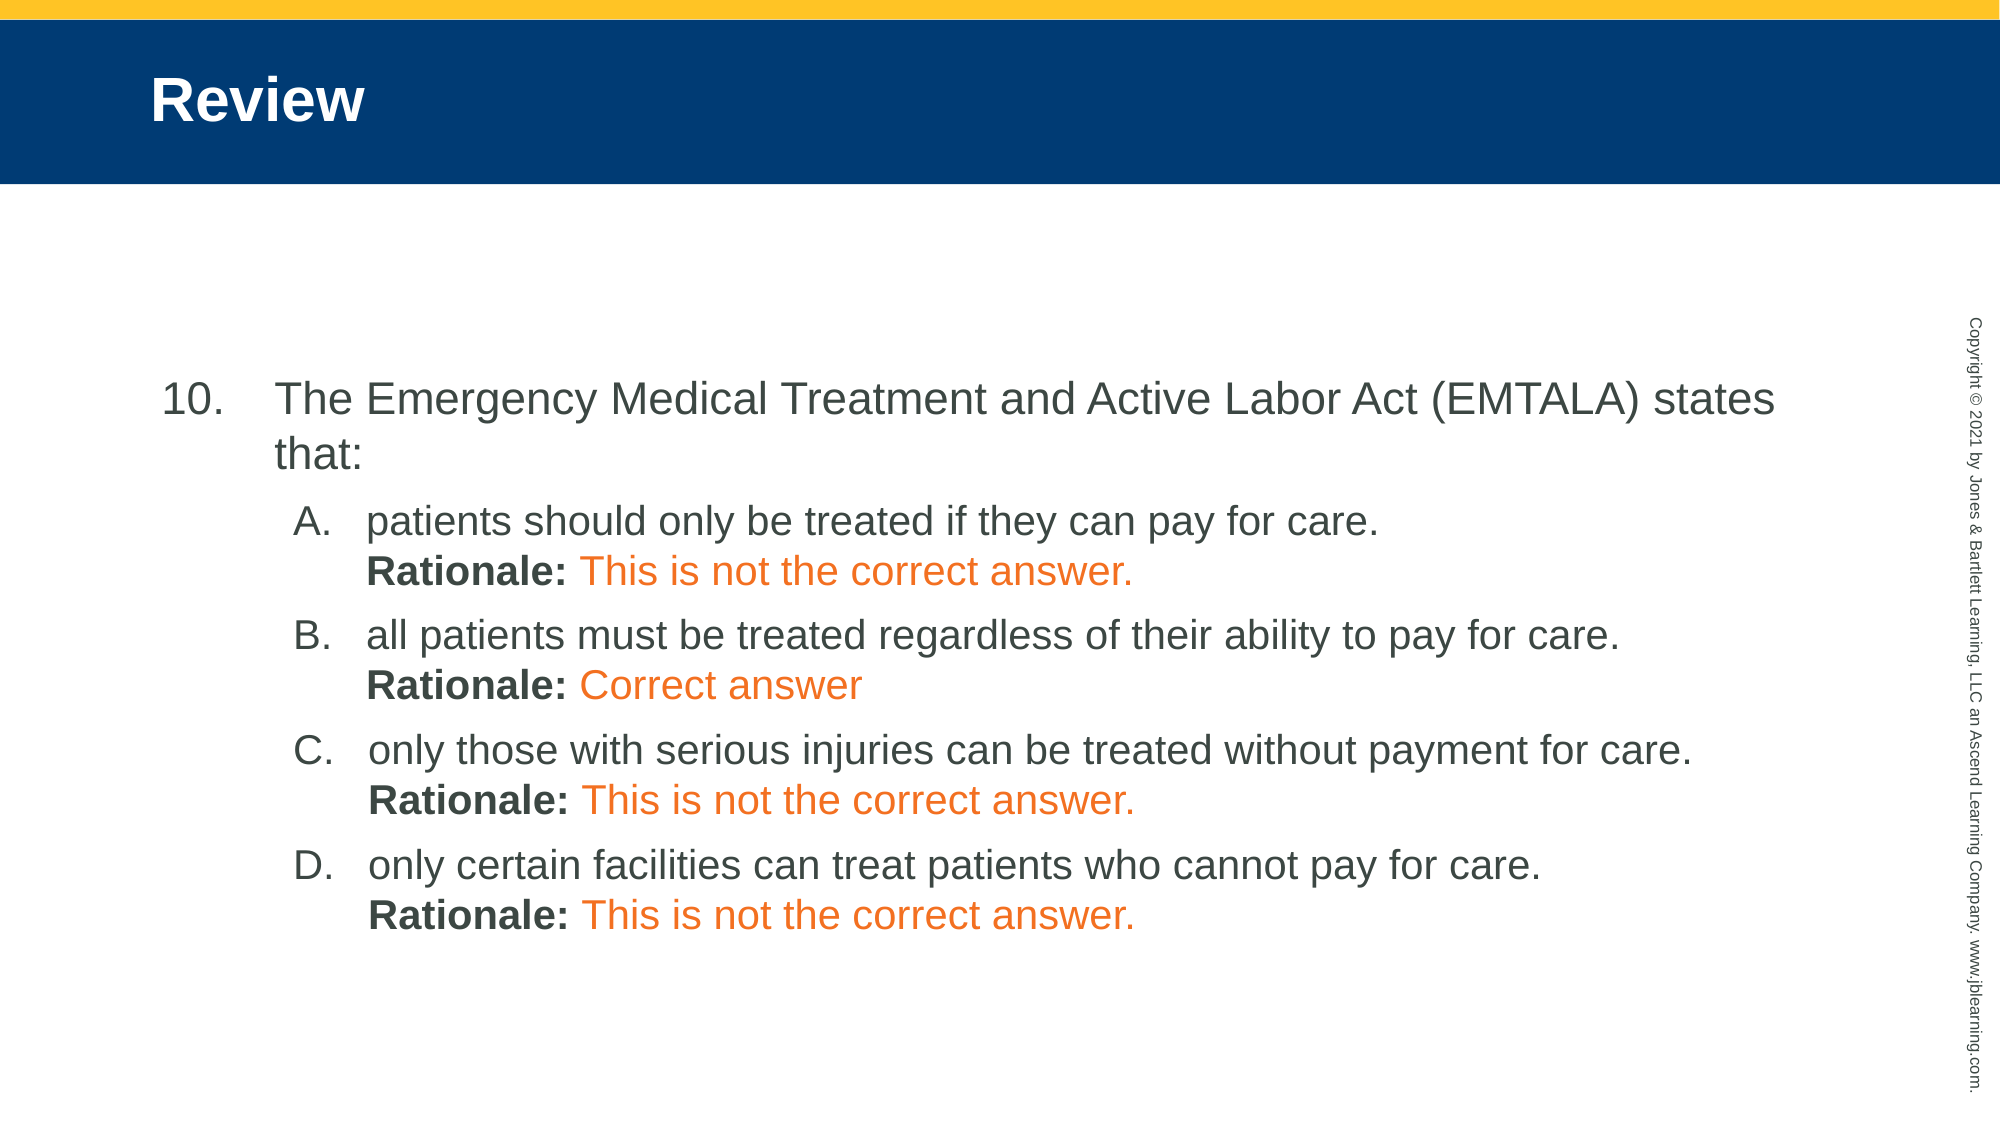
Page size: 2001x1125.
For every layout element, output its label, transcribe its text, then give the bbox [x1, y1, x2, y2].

list The Emergency Medical Treatment and Active Labor Act (EMTALA) states that: patients should only be treated if they can pay for care. Rationale: This is not the correct answer. all patients must be treated regardless of their ability to pay for care. Rationale: Correct answer only those with serious injuries can be treated without payment for care. Rationale: This is not the correct answer. only certain facilities can treat patients who cannot pay for care. Rationale: This is not the correct answer. [146, 361, 1859, 1016]
title Review [0, 19, 2000, 185]
